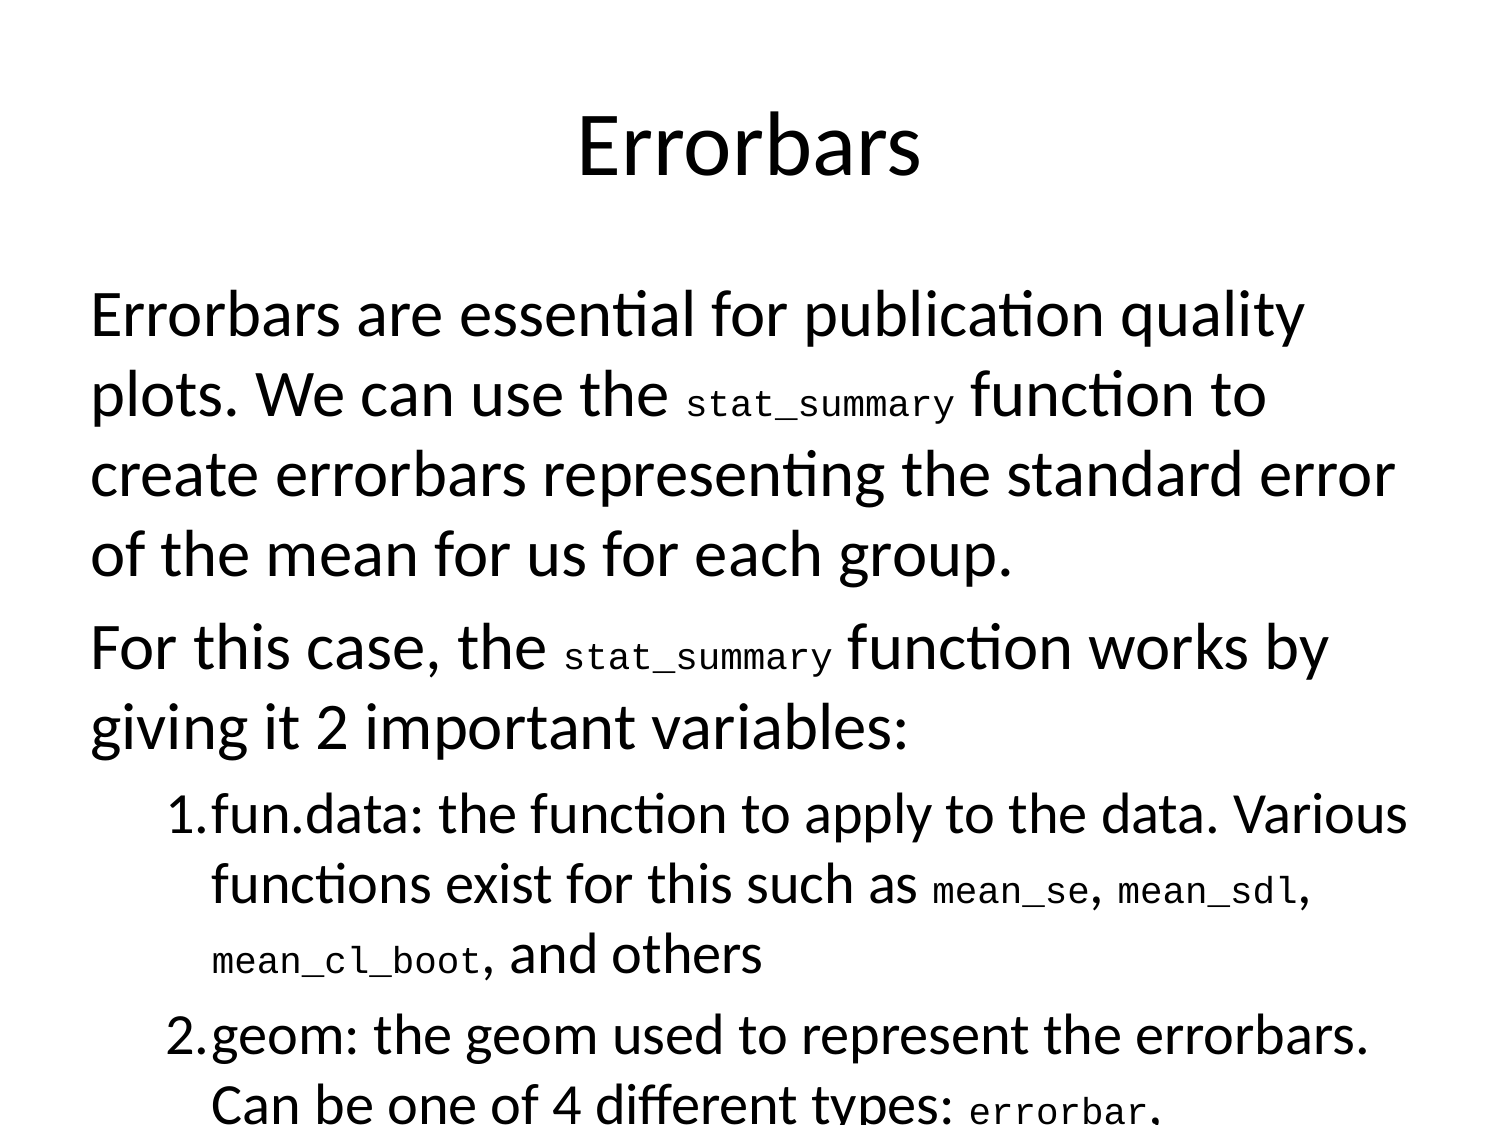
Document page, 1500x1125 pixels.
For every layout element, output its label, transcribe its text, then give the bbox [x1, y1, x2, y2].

list Errorbars are essential for publication quality plots. We can use the stat_summary function to create errorbars representing the standard error of the mean for us for each group. For this case, the stat_summary function works by giving it 2 important variables: fun.data: the function to apply to the data. Various functions exist for this such as mean_se, mean_sdl, mean_cl_boot, and others geom: the geom used to represent the errorbars. Can be one of 4 different types: errorbar, pointrange, linerange, or crossbar For example, if we wanted to add errorbars to the previous plot: [75, 262, 1425, 1005]
title Errorbars [75, 45, 1425, 233]
